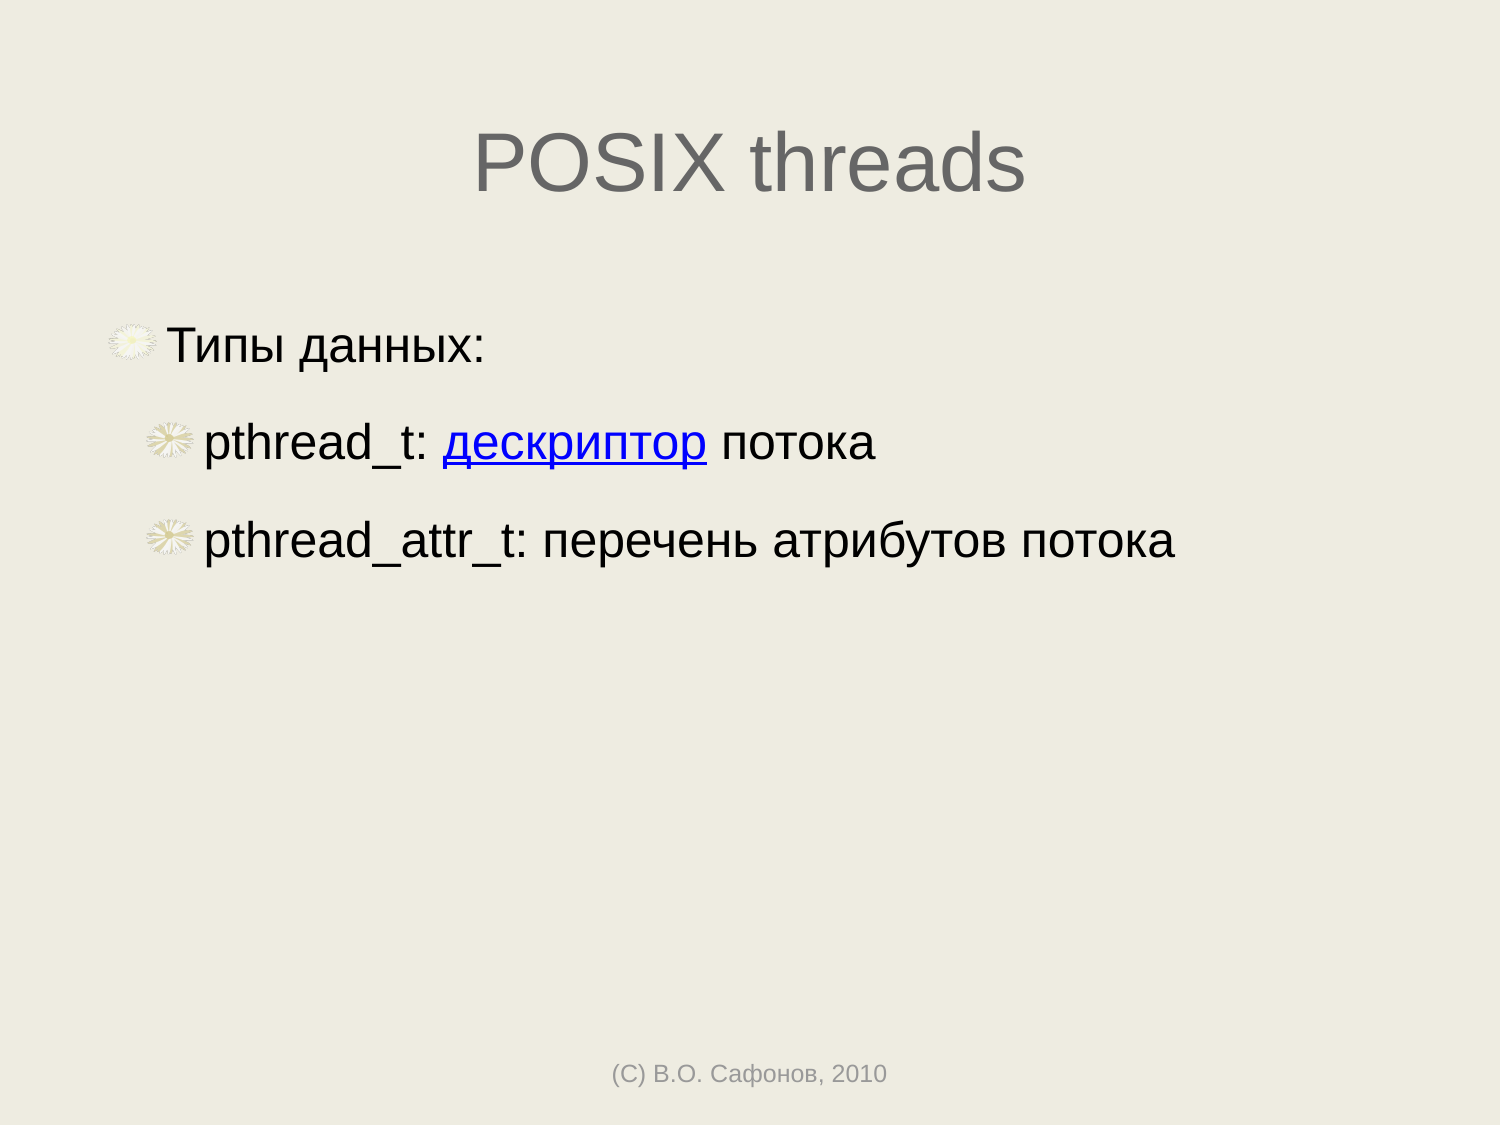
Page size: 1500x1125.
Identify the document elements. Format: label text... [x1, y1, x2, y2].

picture [108, 324, 157, 360]
title POSIX threads [74, 49, 1426, 268]
list Типы данных: pthread_t: дескриптор потока pthread_attr_t: перечень атрибутов потока [93, 304, 1465, 997]
picture [146, 422, 194, 458]
footer (C) В.О. Сафонов, 2010 [512, 1042, 988, 1103]
picture [146, 519, 194, 555]
